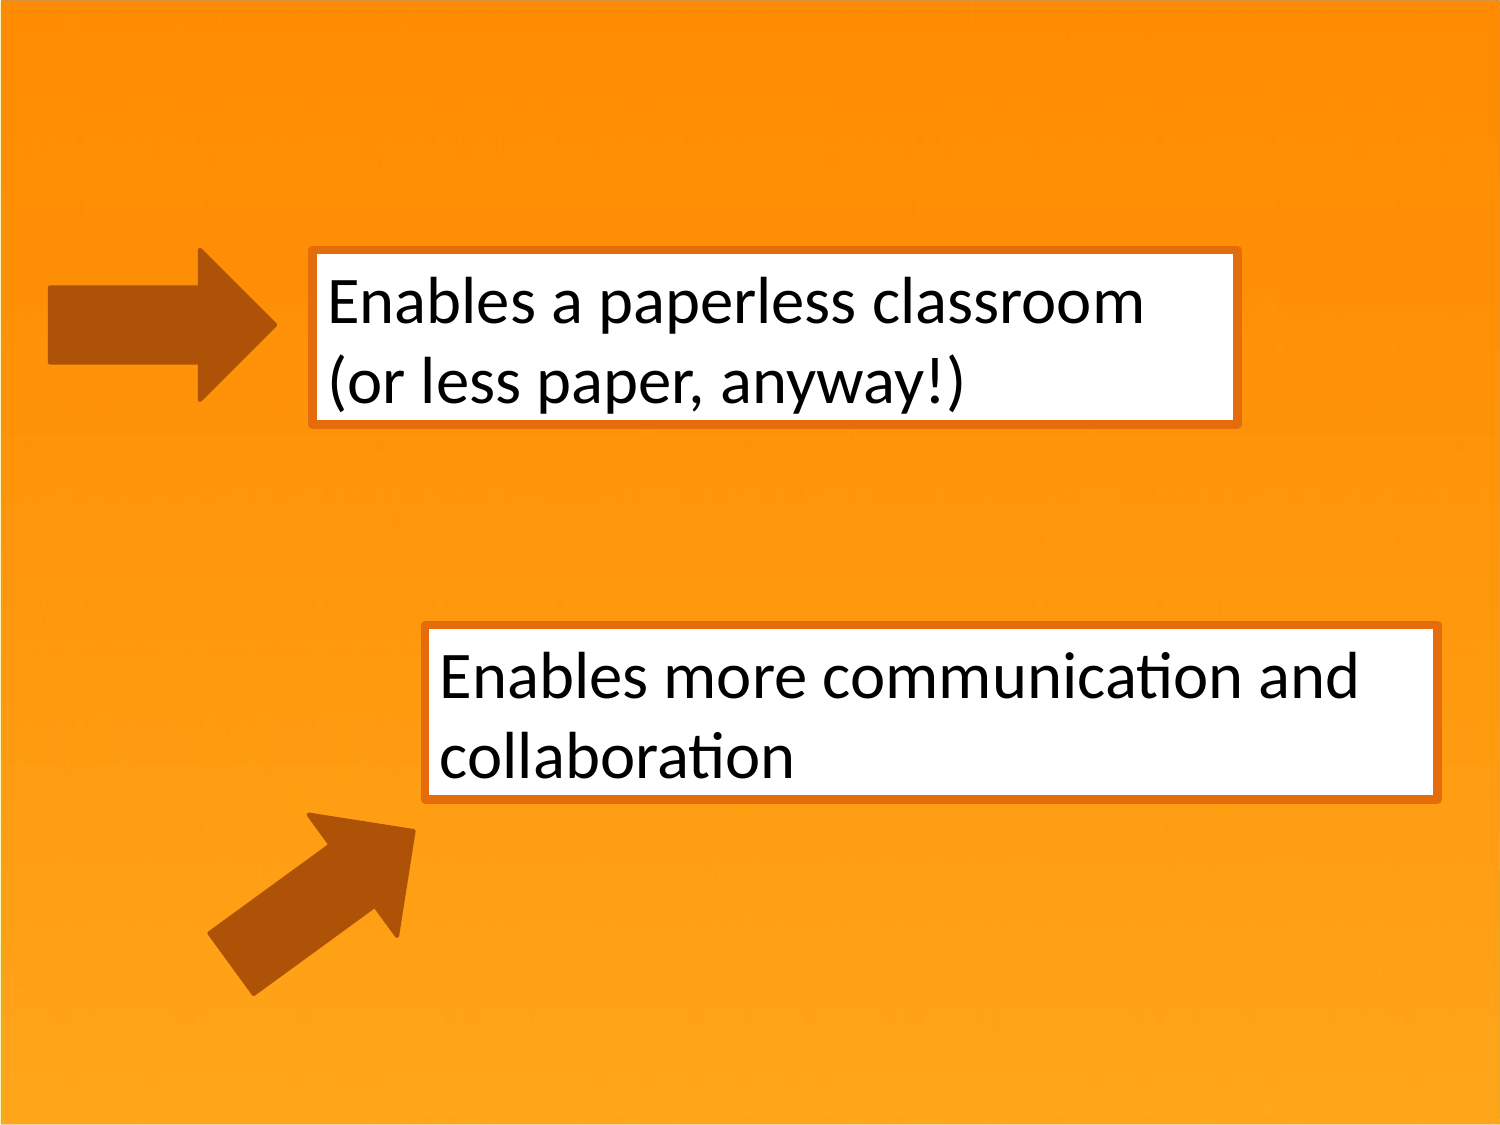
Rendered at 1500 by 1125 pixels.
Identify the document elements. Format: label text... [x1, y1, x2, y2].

text_box Enables more communication and collaboration [425, 624, 1438, 800]
text_box Enables a paperless classroom (or less paper, anyway!) [312, 249, 1238, 425]
text_box [47, 247, 278, 402]
picture [0, 0, 1500, 1125]
text_box [207, 812, 416, 996]
